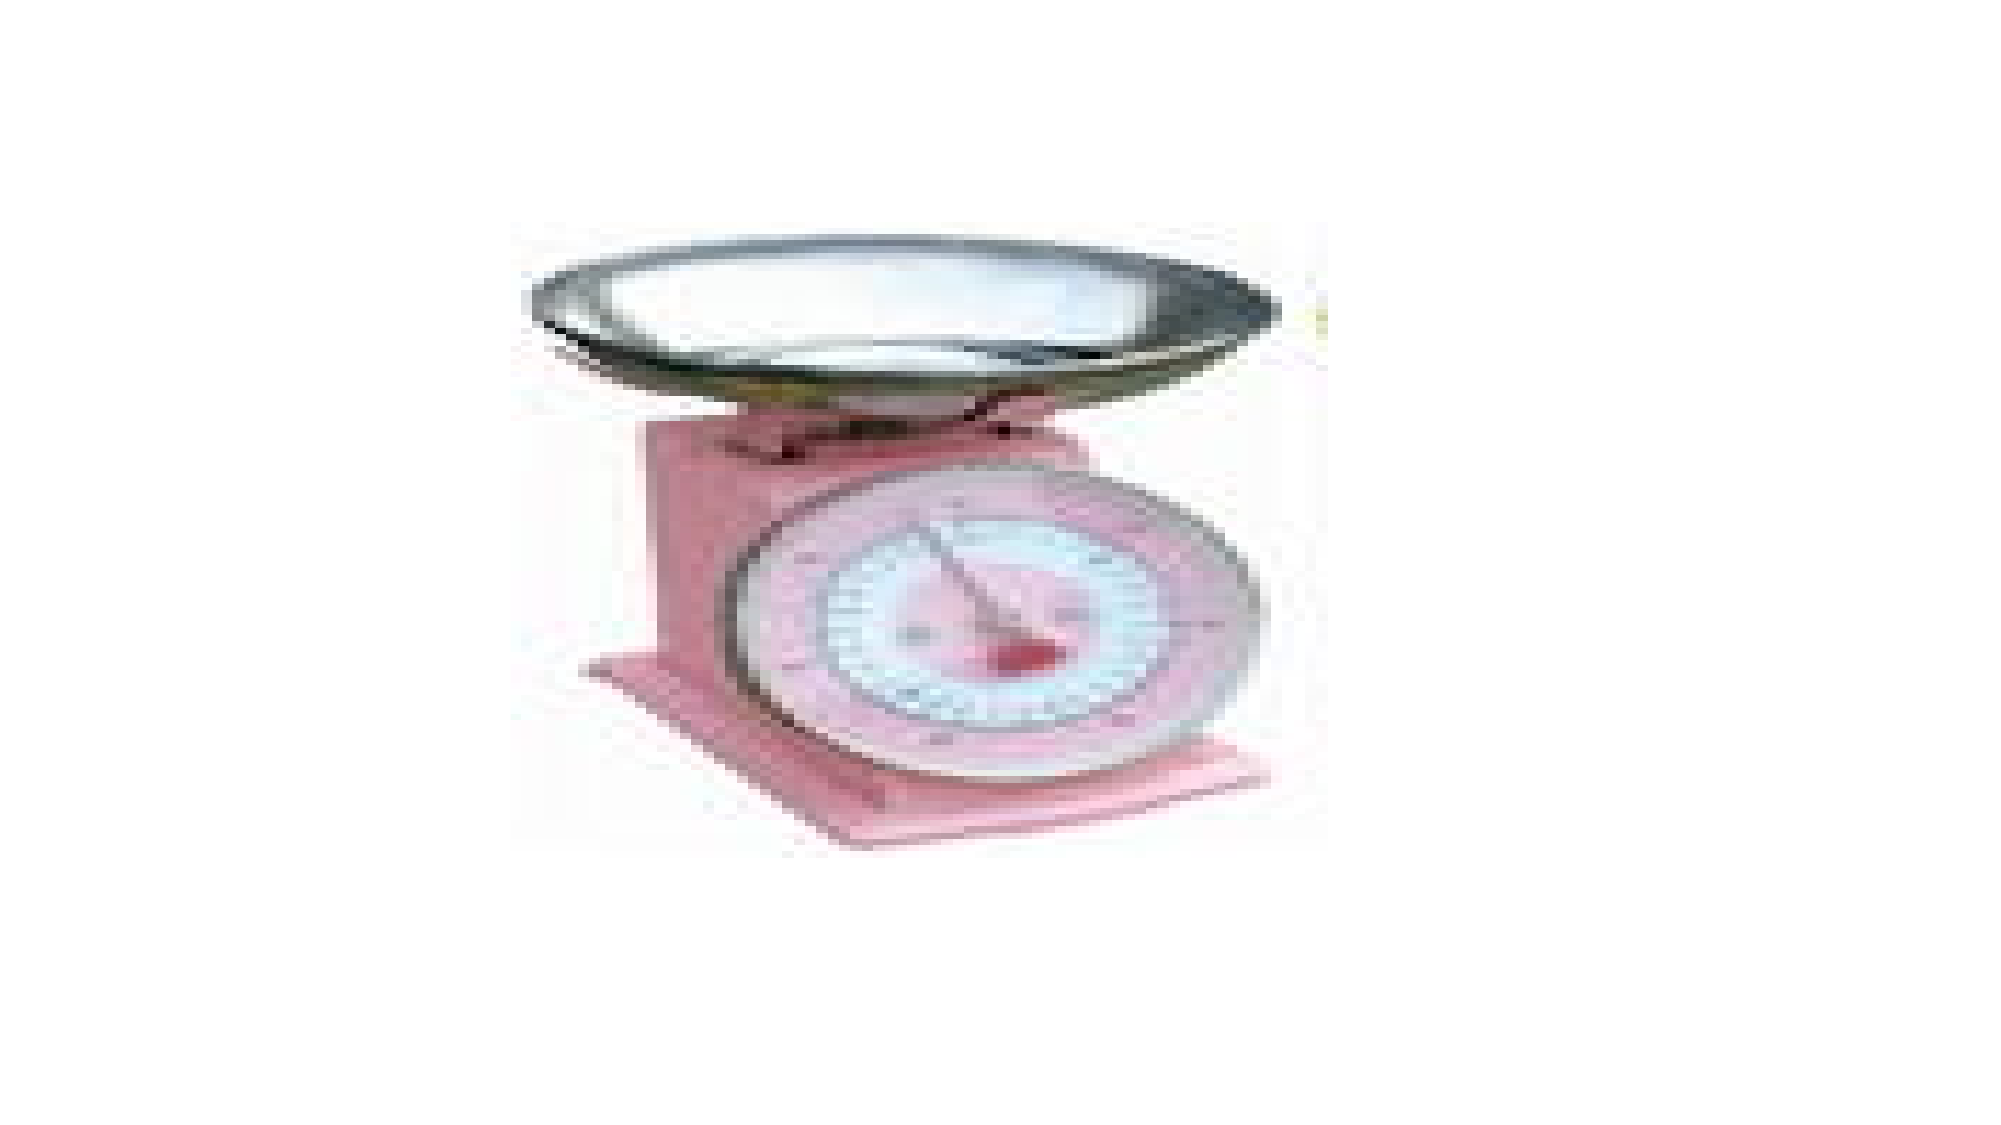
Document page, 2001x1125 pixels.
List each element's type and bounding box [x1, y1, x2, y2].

picture [510, 218, 1328, 858]
